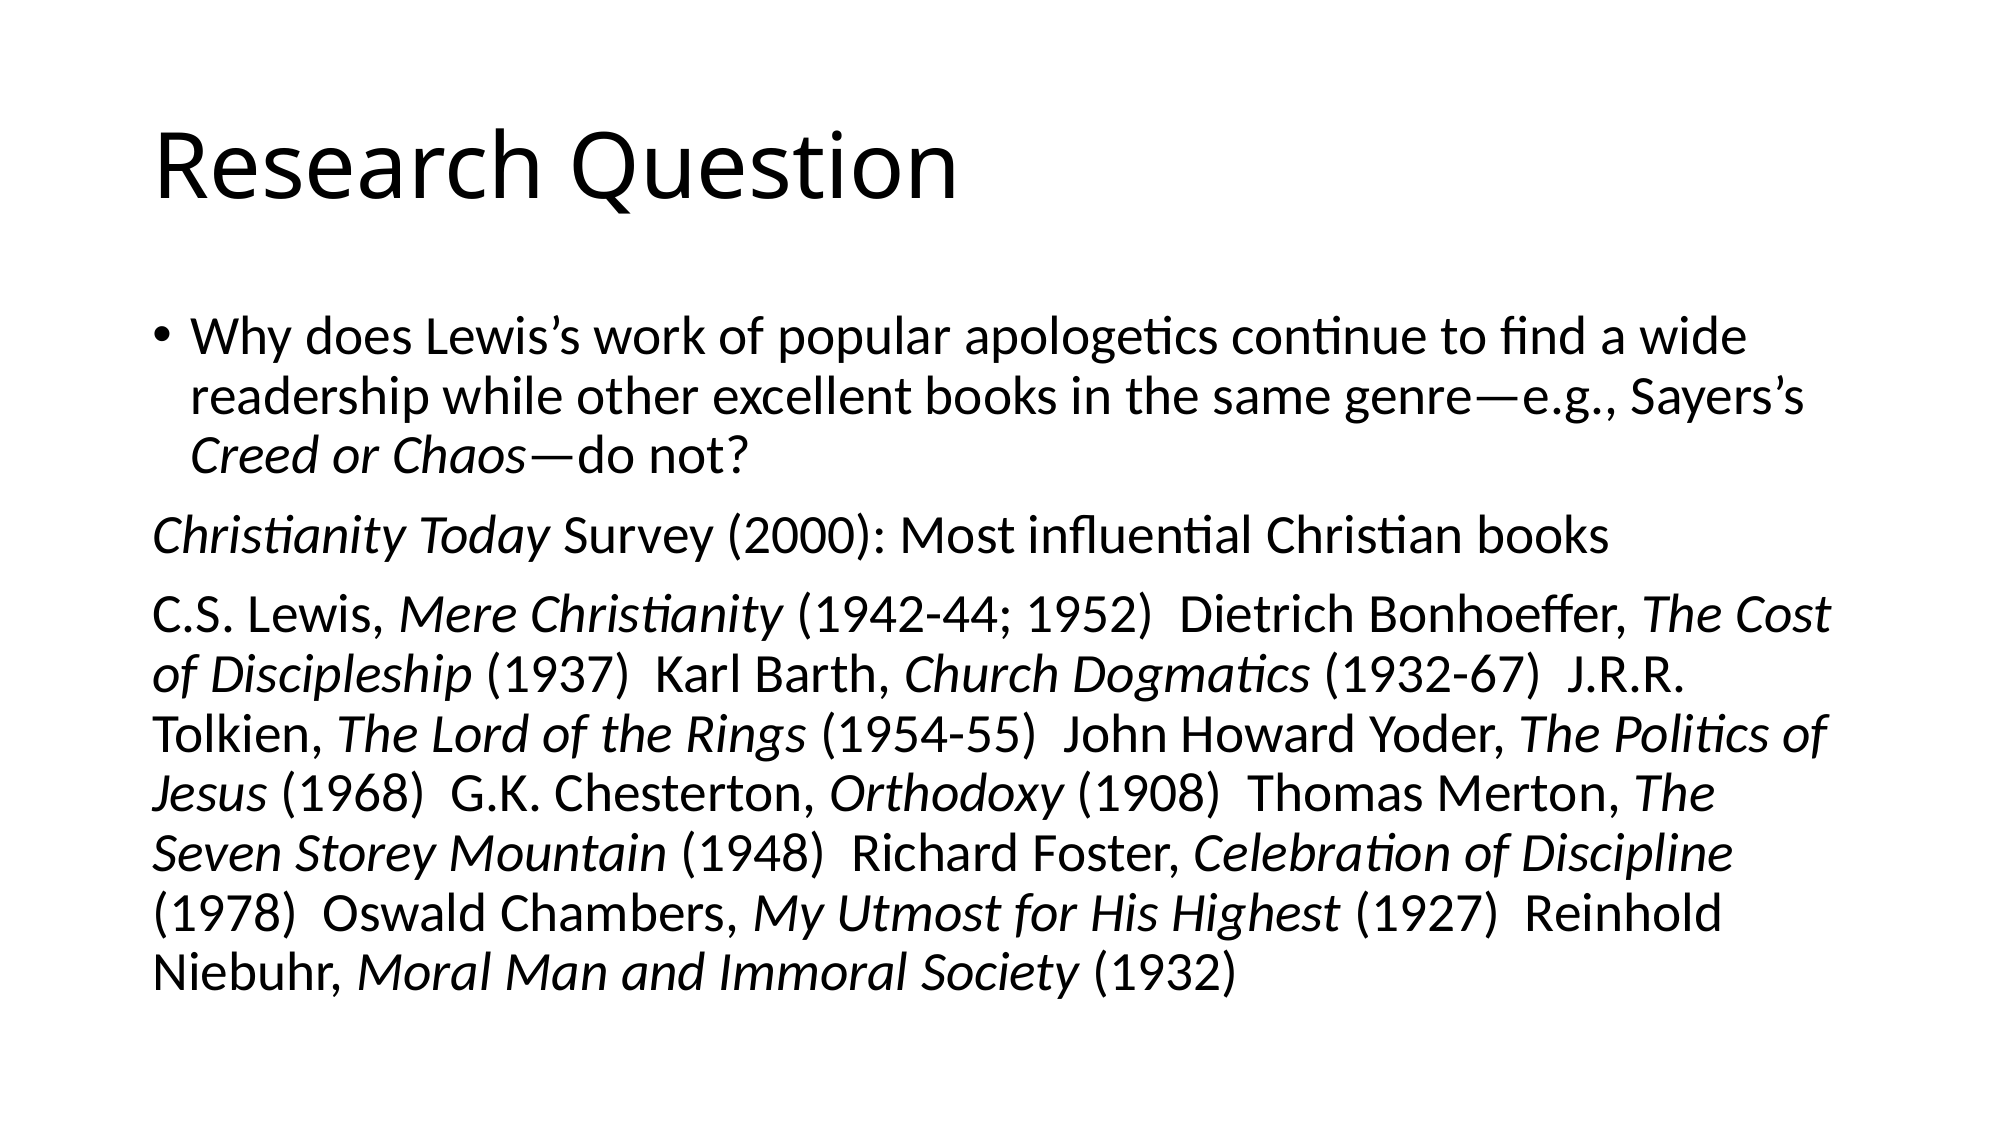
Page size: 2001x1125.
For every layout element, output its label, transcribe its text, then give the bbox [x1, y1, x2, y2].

list Why does Lewis’s work of popular apologetics continue to find a wide readership while other excellent books in the same genre—e.g., Sayers’s Creed or Chaos—do not? Christianity Today Survey (2000): Most influential Christian books C.S. Lewis, Mere Christianity (1942-44; 1952) Dietrich Bonhoeffer, The Cost of Discipleship (1937) Karl Barth, Church Dogmatics (1932-67) J.R.R. Tolkien, The Lord of the Rings (1954-55) John Howard Yoder, The Politics of Jesus (1968) G.K. Chesterton, Orthodoxy (1908) Thomas Merton, The Seven Storey Mountain (1948) Richard Foster, Celebration of Discipline (1978) Oswald Chambers, My Utmost for His Highest (1927) Reinhold Niebuhr, Moral Man and Immoral Society (1932) [137, 299, 1863, 1014]
title Research Question [137, 59, 1863, 278]
